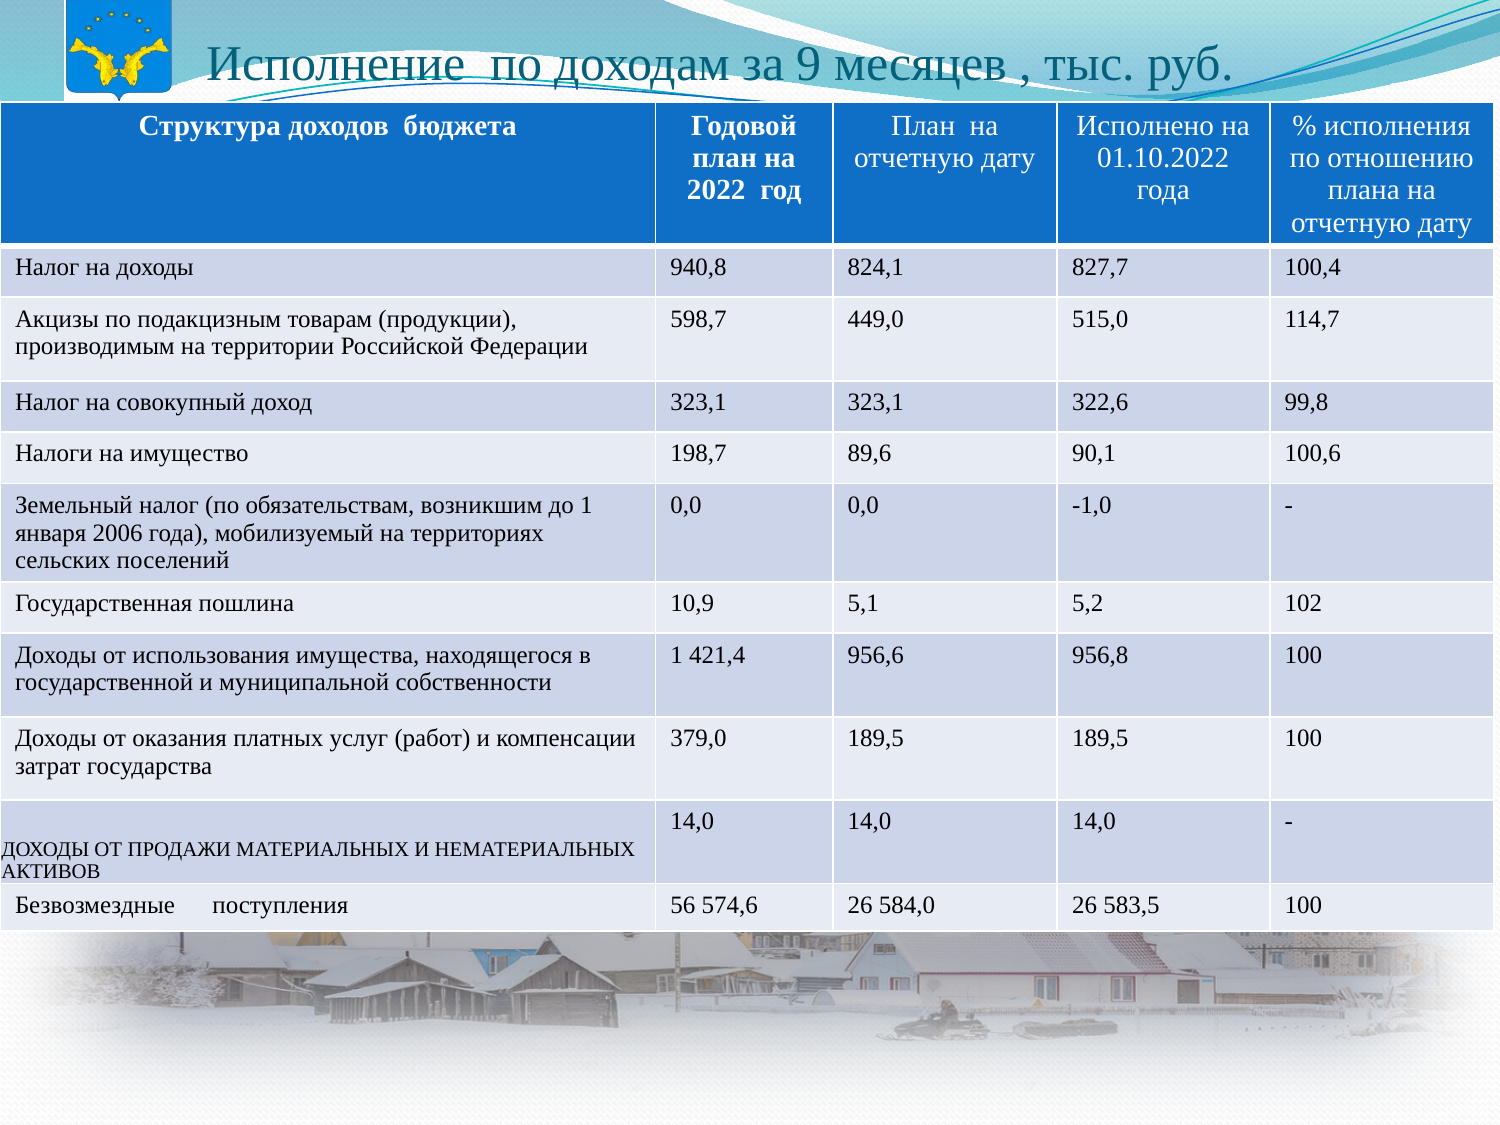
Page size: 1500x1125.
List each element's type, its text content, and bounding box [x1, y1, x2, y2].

table_cell 323,1 [656, 382, 832, 431]
table_cell 5,1 [834, 583, 1056, 632]
table_header План на отчетную дату [834, 103, 1056, 243]
table_cell 10,9 [656, 583, 832, 632]
table_cell 940,8 [656, 249, 832, 296]
table_cell 956,8 [1058, 634, 1269, 716]
table_cell 0,0 [656, 484, 832, 581]
table_cell 198,7 [656, 433, 832, 483]
table_cell 90,1 [1058, 433, 1269, 483]
table_header Структура доходов бюджета [1, 103, 655, 243]
table_cell 379,0 [656, 718, 832, 774]
table_cell 189,5 [1058, 718, 1269, 774]
table_cell 956,6 [834, 634, 1056, 716]
table_cell Акцизы по подакцизным товарам (продукции), производимым на территории Российской Федерации [1, 298, 655, 380]
table_cell 102 [1271, 583, 1493, 632]
table_cell 100 [1271, 634, 1493, 716]
table_cell Государственная пошлина [1, 583, 655, 632]
table_cell 449,0 [834, 298, 1056, 380]
table_cell -1,0 [1058, 484, 1269, 581]
table_cell Доходы от использования имущества, находящегося в государственной и муниципальной собственности [1, 634, 655, 716]
table_cell 824,1 [834, 249, 1056, 296]
table_cell 5,2 [1058, 583, 1269, 632]
table_header % исполнения по отношению плана на отчетную дату [1271, 103, 1493, 243]
table_cell 0,0 [834, 484, 1056, 581]
table_cell Земельный налог (по обязательствам, возникшим до 1 января 2006 года), мобилизуемый на территориях сельских поселений [1, 484, 655, 581]
table_cell 189,5 [834, 718, 1056, 774]
table_cell 114,7 [1271, 298, 1493, 380]
table_cell 99,8 [1271, 382, 1493, 431]
table_cell 827,7 [1058, 249, 1269, 296]
picture [0, 774, 1500, 1125]
table_cell 1 421,4 [656, 634, 832, 716]
table_header Исполнено на 01.10.2022 года [1058, 103, 1269, 243]
table_cell Налог на совокупный доход [1, 382, 655, 431]
table_cell Налоги на имущество [1, 433, 655, 483]
table_cell 100,4 [1271, 249, 1493, 296]
table_cell Доходы от оказания платных услуг (работ) и компенсации затрат государства [1, 718, 655, 774]
picture [64, 0, 172, 102]
table_cell 323,1 [834, 382, 1056, 431]
table_cell 89,6 [834, 433, 1056, 483]
table_cell Налог на доходы [1, 249, 655, 296]
title Исполнение по доходам за 9 месяцев , тыс. руб. [206, 19, 1329, 90]
table_cell - [1271, 484, 1493, 581]
table_header Годовой план на 2022 год [656, 103, 832, 243]
table_cell 100,6 [1271, 433, 1493, 483]
table_cell 322,6 [1058, 382, 1269, 431]
table_cell 515,0 [1058, 298, 1269, 380]
table_header Исполнено на 01.10.2022 года [58, 103, 177, 113]
table_cell 598,7 [656, 298, 832, 380]
table_cell 100 [1271, 718, 1493, 774]
